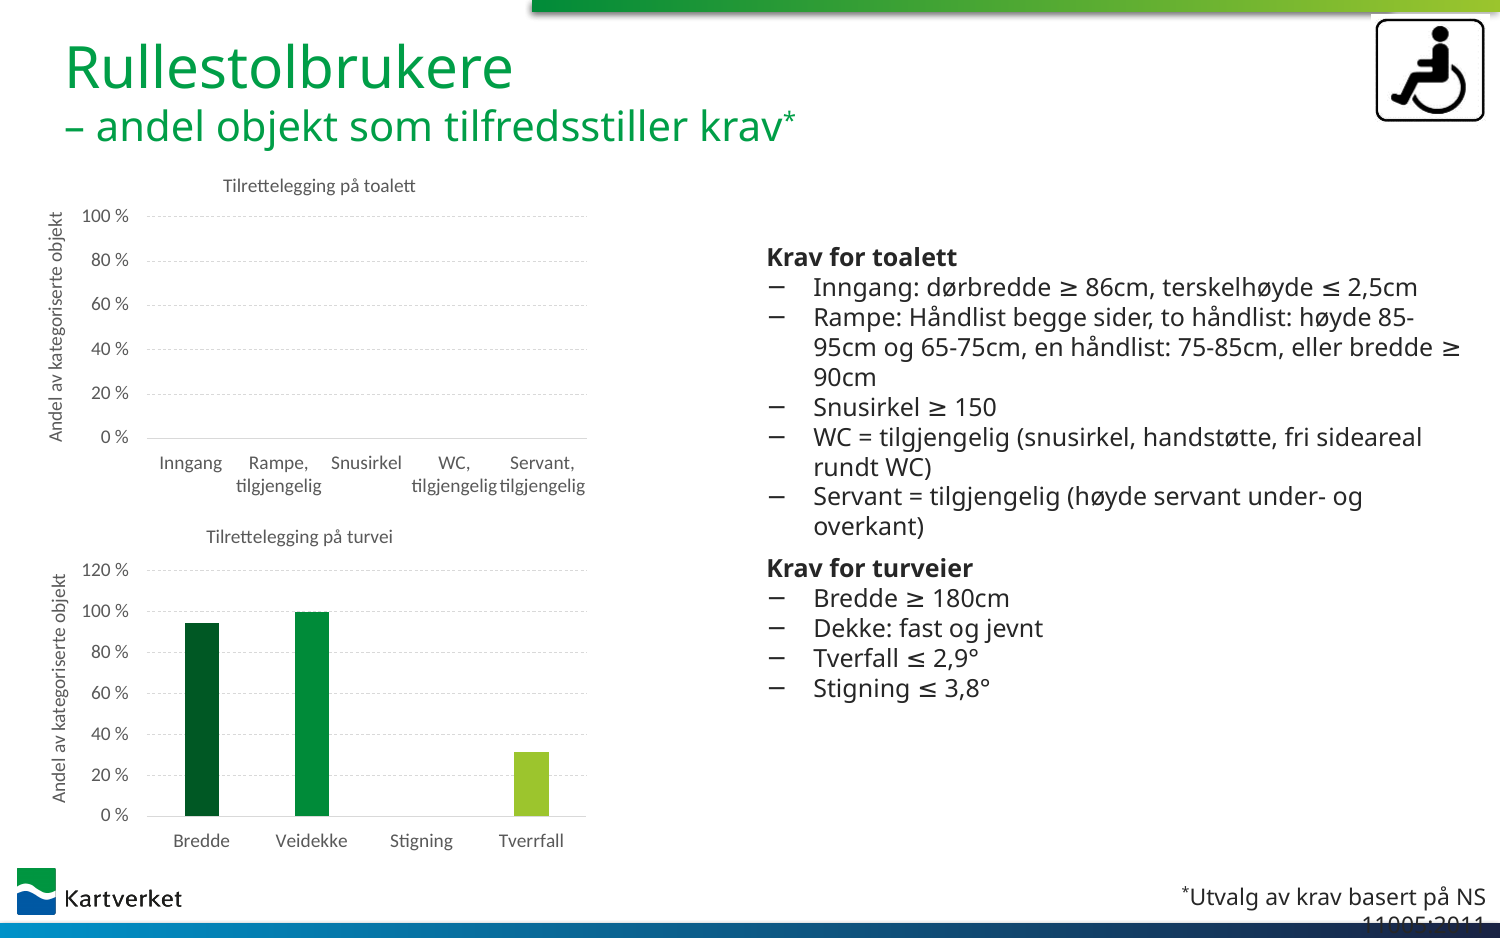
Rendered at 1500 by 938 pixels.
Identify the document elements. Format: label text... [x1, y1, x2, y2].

text_box Rullestolbrukere – andel objekt som tilfredsstiller krav* [49, 14, 1431, 158]
text_box Krav for turveier Bredde ≥ 180cm Dekke: fast og jevnt Tverfall ≤ 2,9° Stigning ≤ 3,8° [751, 545, 1483, 710]
picture [1371, 13, 1491, 127]
text_box Krav for toalett Inngang: dørbredde ≥ 86cm, terskelhøyde ≤ 2,5cm Rampe: Håndlist begge sider, to håndlist: høyde 85-95cm og 65-75cm, en håndlist: 75-85cm, eller bredde ≥ 90cm Snusirkel ≥ 150 WC = tilgjengelig (snusirkel, handstøtte, fri sideareal rundt WC) Servant = tilgjengelig (høyde servant under- og overkant) [751, 234, 1483, 545]
text_box *Utvalg av krav basert på NS 11005:2011 [1068, 873, 1500, 938]
picture [41, 520, 598, 859]
picture [41, 166, 598, 505]
